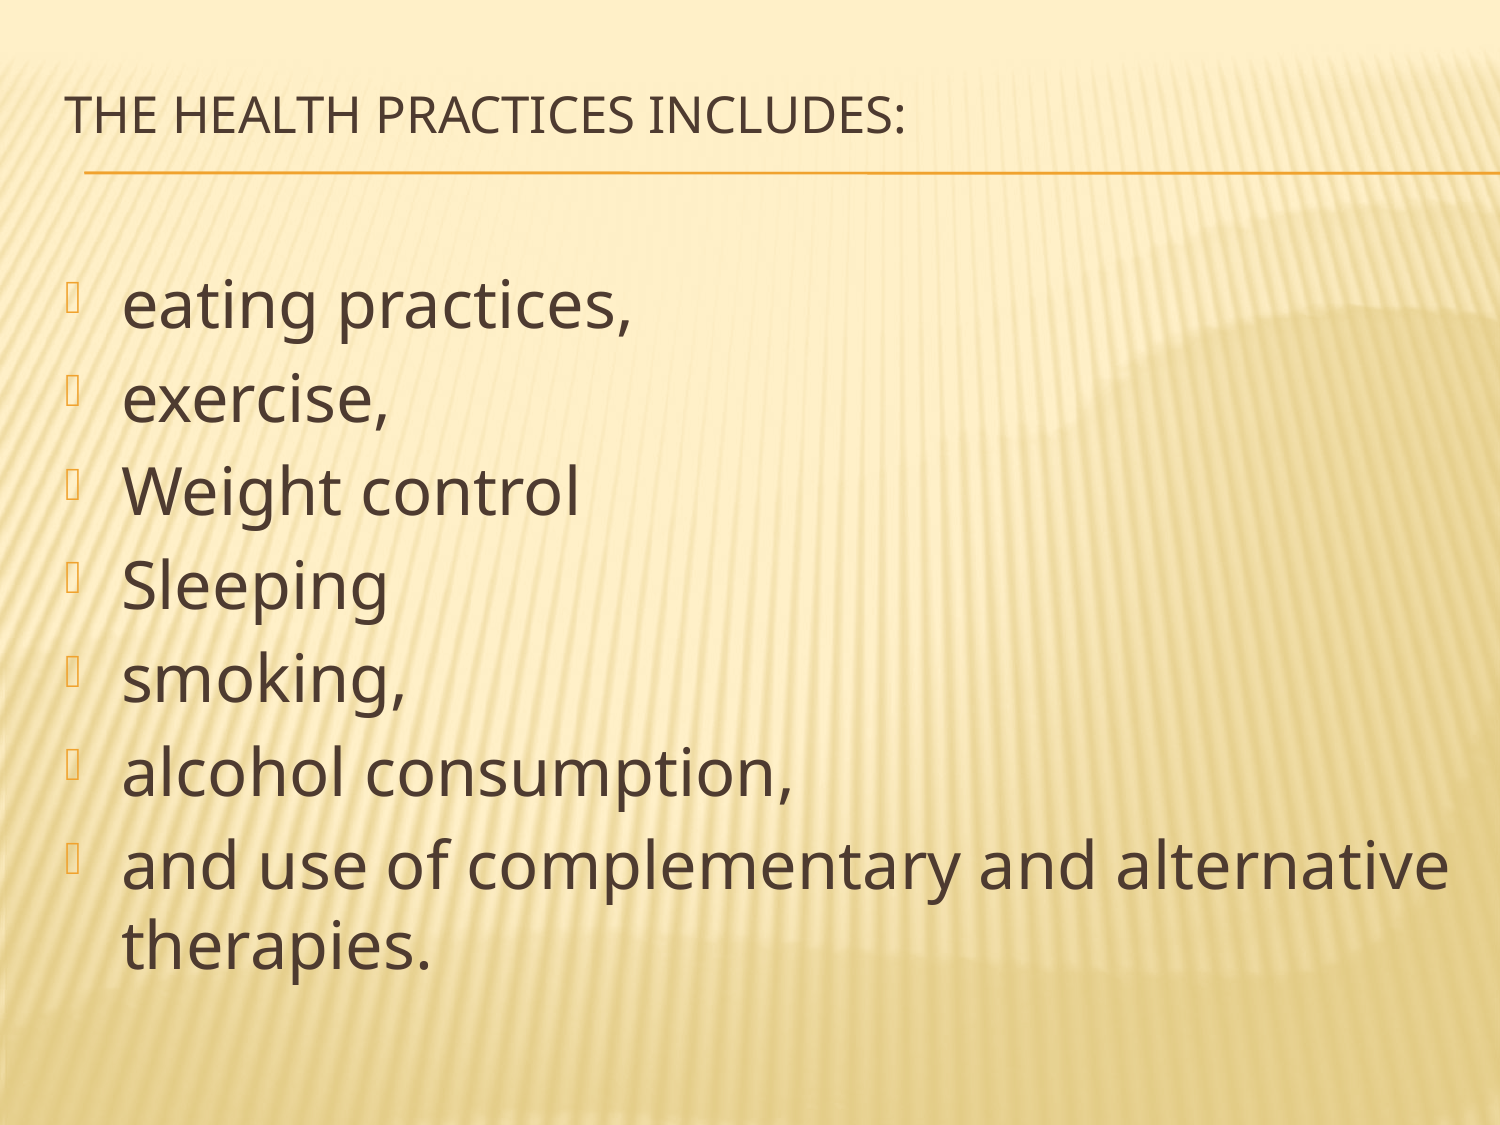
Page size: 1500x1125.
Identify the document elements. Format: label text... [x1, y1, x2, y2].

list eating practices, exercise, Weight control Sleeping smoking, alcohol consumption, and use of complementary and alternative therapies. [50, 254, 1475, 998]
title The health practices includes: [50, 75, 1475, 213]
